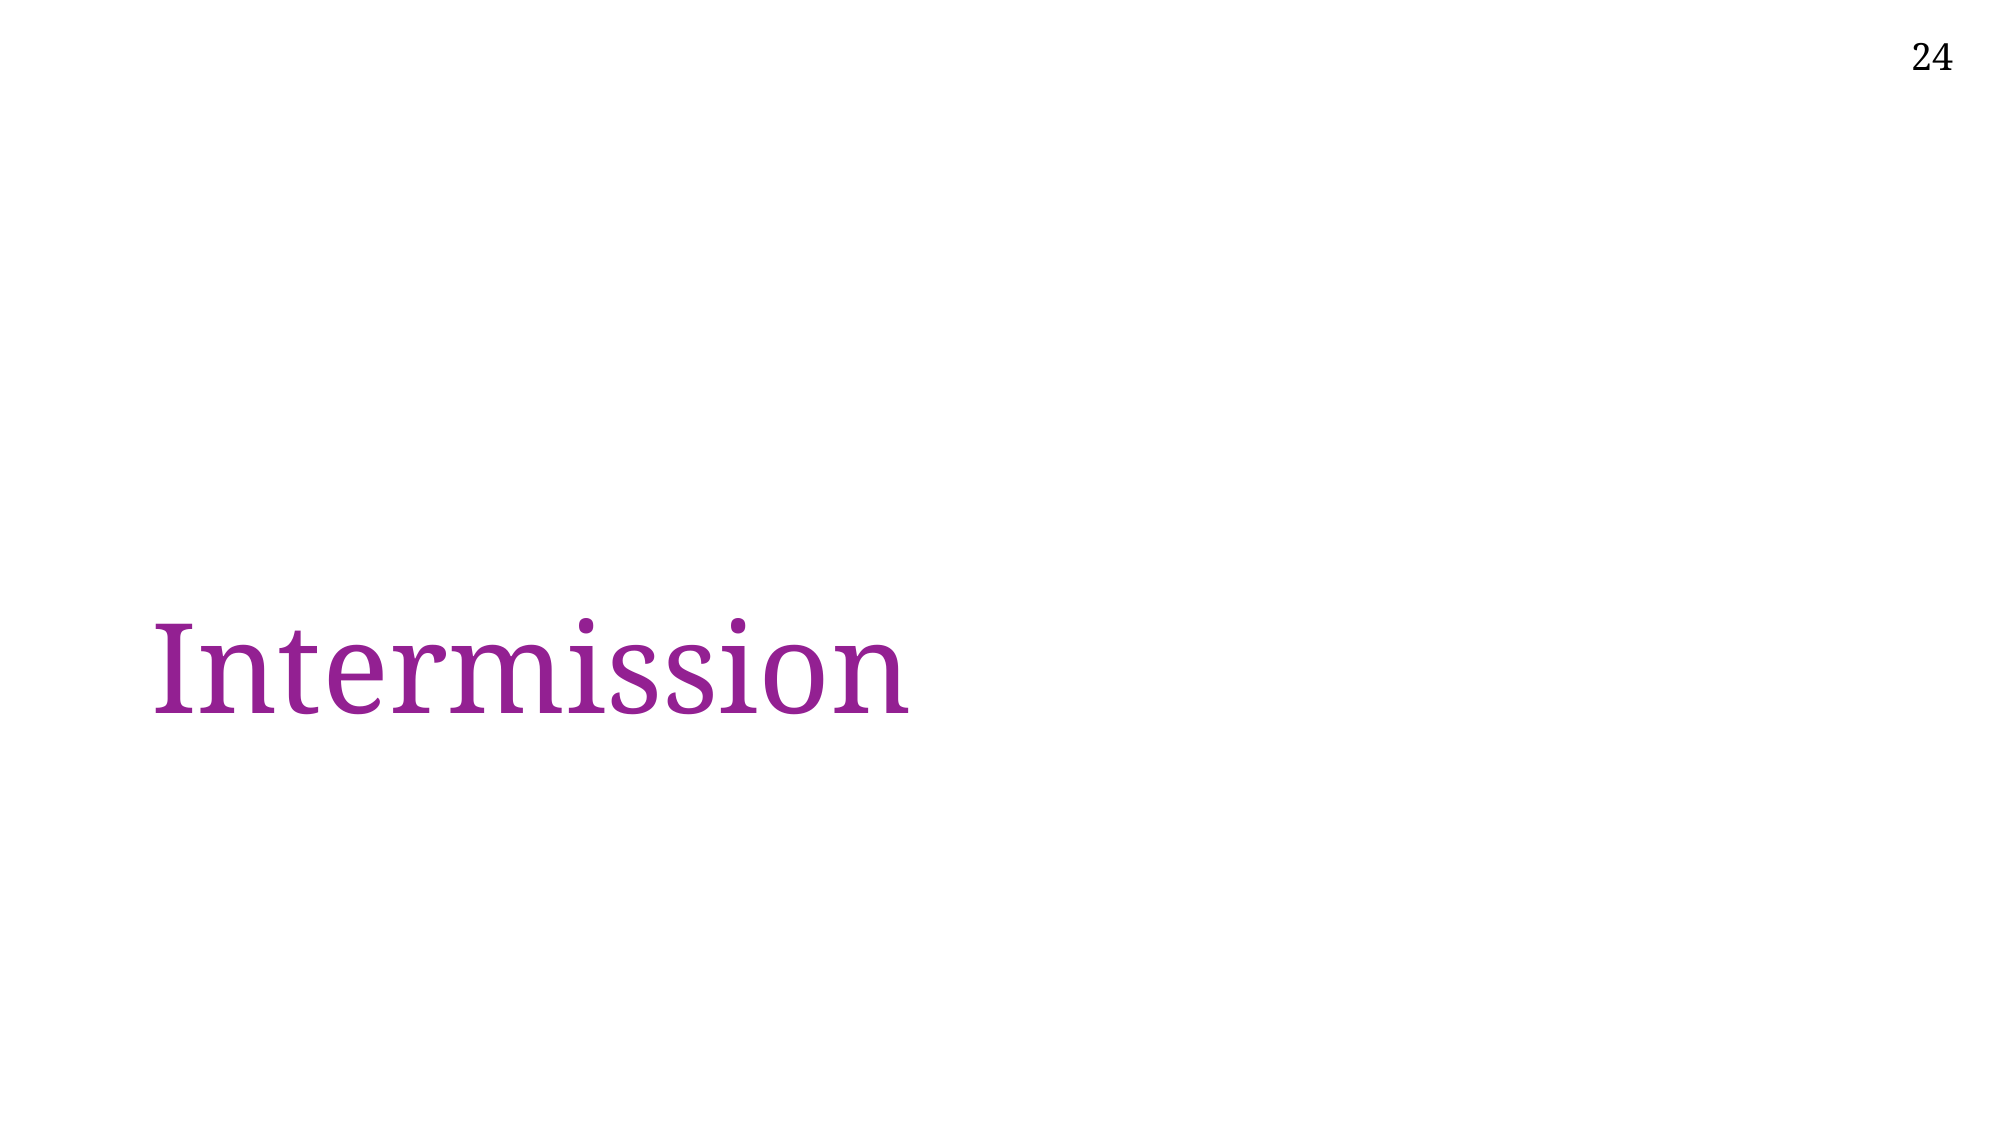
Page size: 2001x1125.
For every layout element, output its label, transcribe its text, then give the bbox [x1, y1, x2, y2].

title Intermission [136, 280, 1862, 749]
